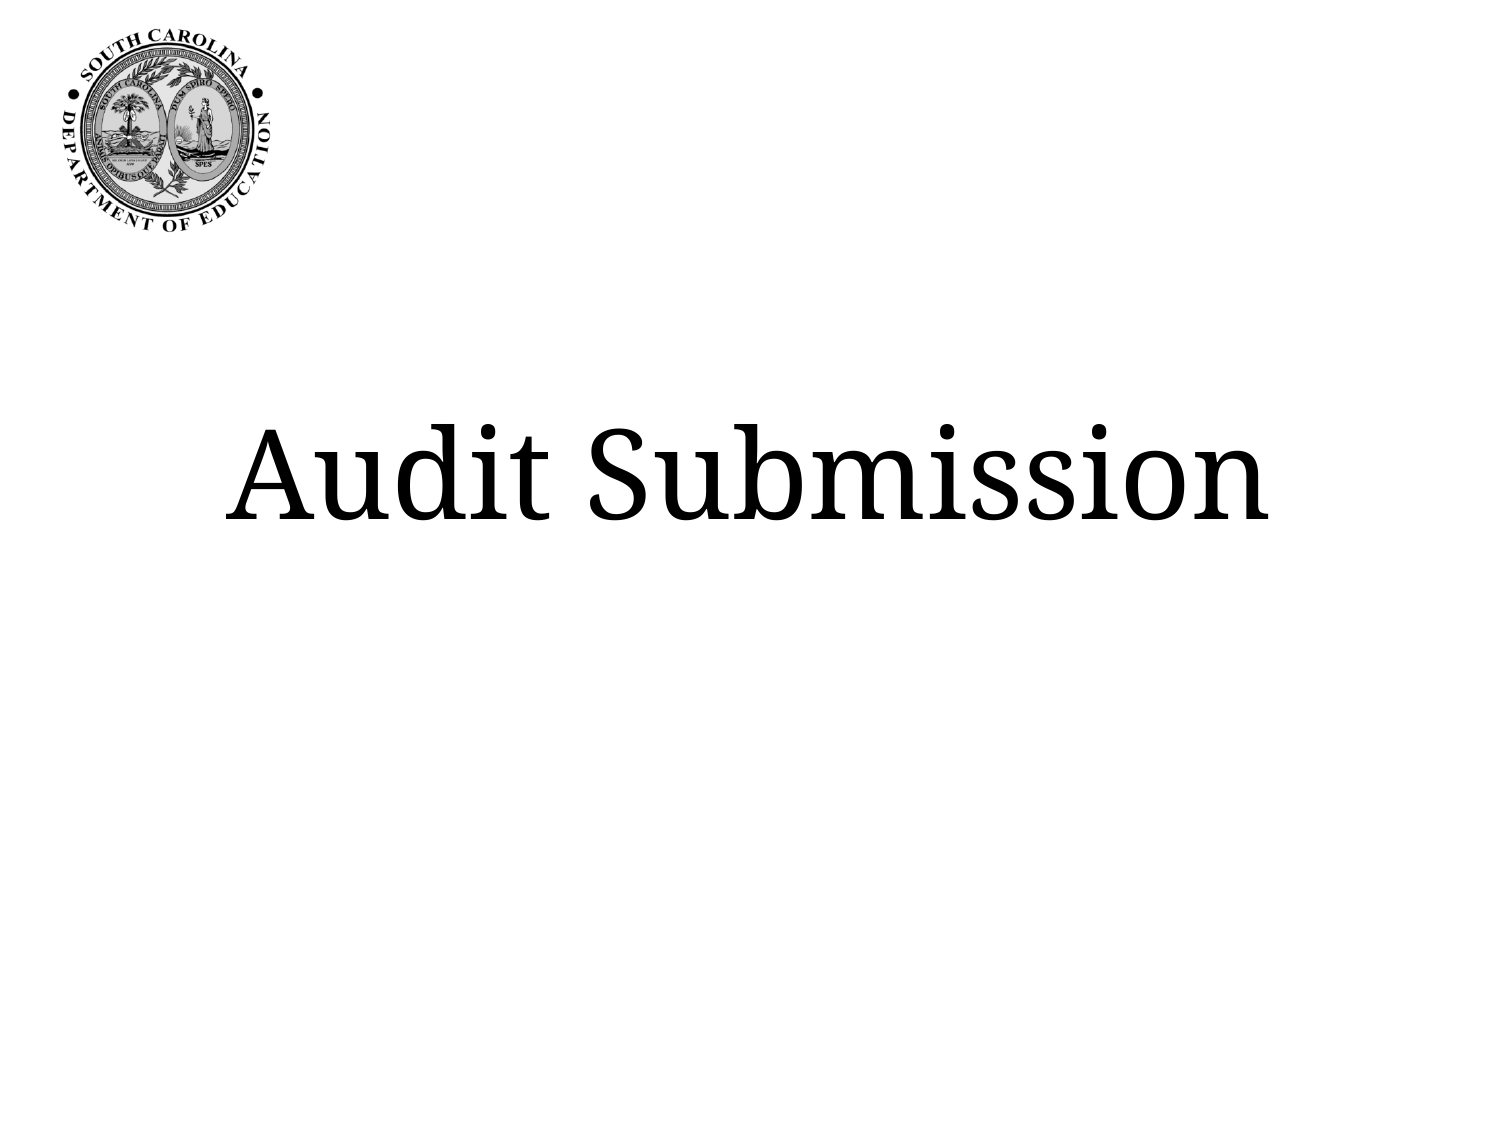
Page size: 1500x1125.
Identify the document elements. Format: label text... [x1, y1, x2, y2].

picture [50, 24, 280, 238]
title Audit Submission [112, 349, 1388, 591]
